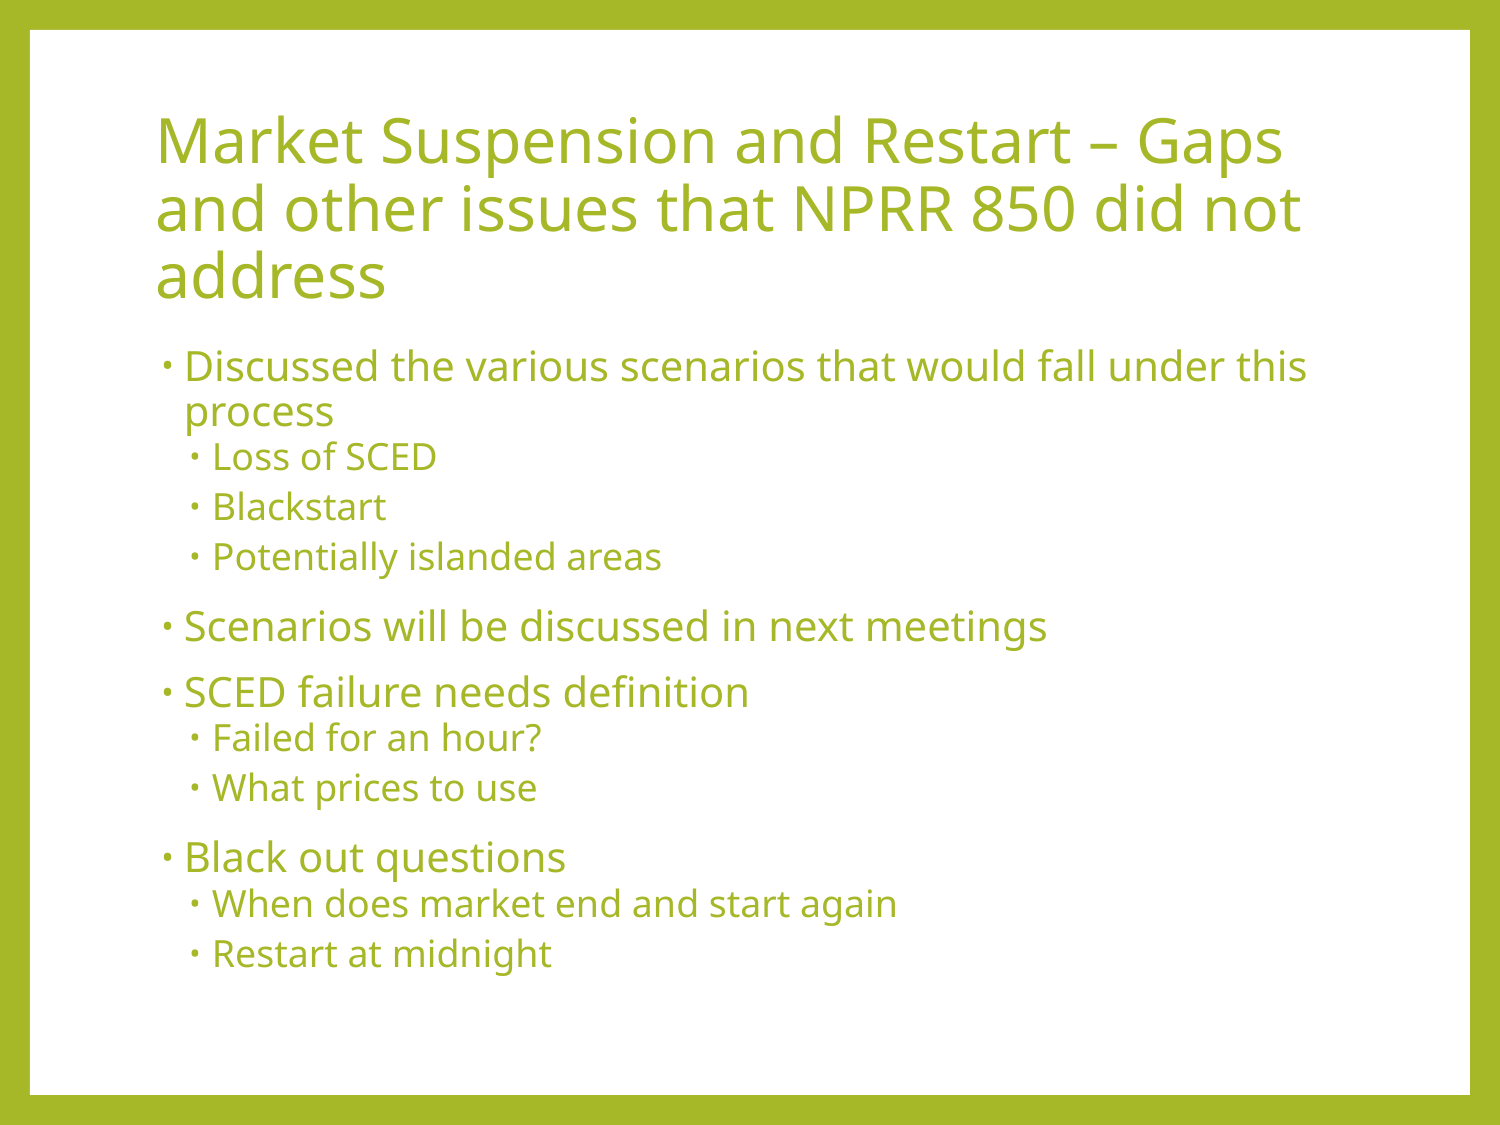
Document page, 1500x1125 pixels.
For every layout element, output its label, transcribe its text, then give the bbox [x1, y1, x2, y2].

list Discussed the various scenarios that would fall under this process Loss of SCED Blackstart Potentially islanded areas Scenarios will be discussed in next meetings SCED failure needs definition Failed for an hour? What prices to use Black out questions When does market end and start again Restart at midnight [140, 337, 1356, 1000]
title Market Suspension and Restart – Gaps and other issues that NPRR 850 did not address [140, 99, 1356, 323]
